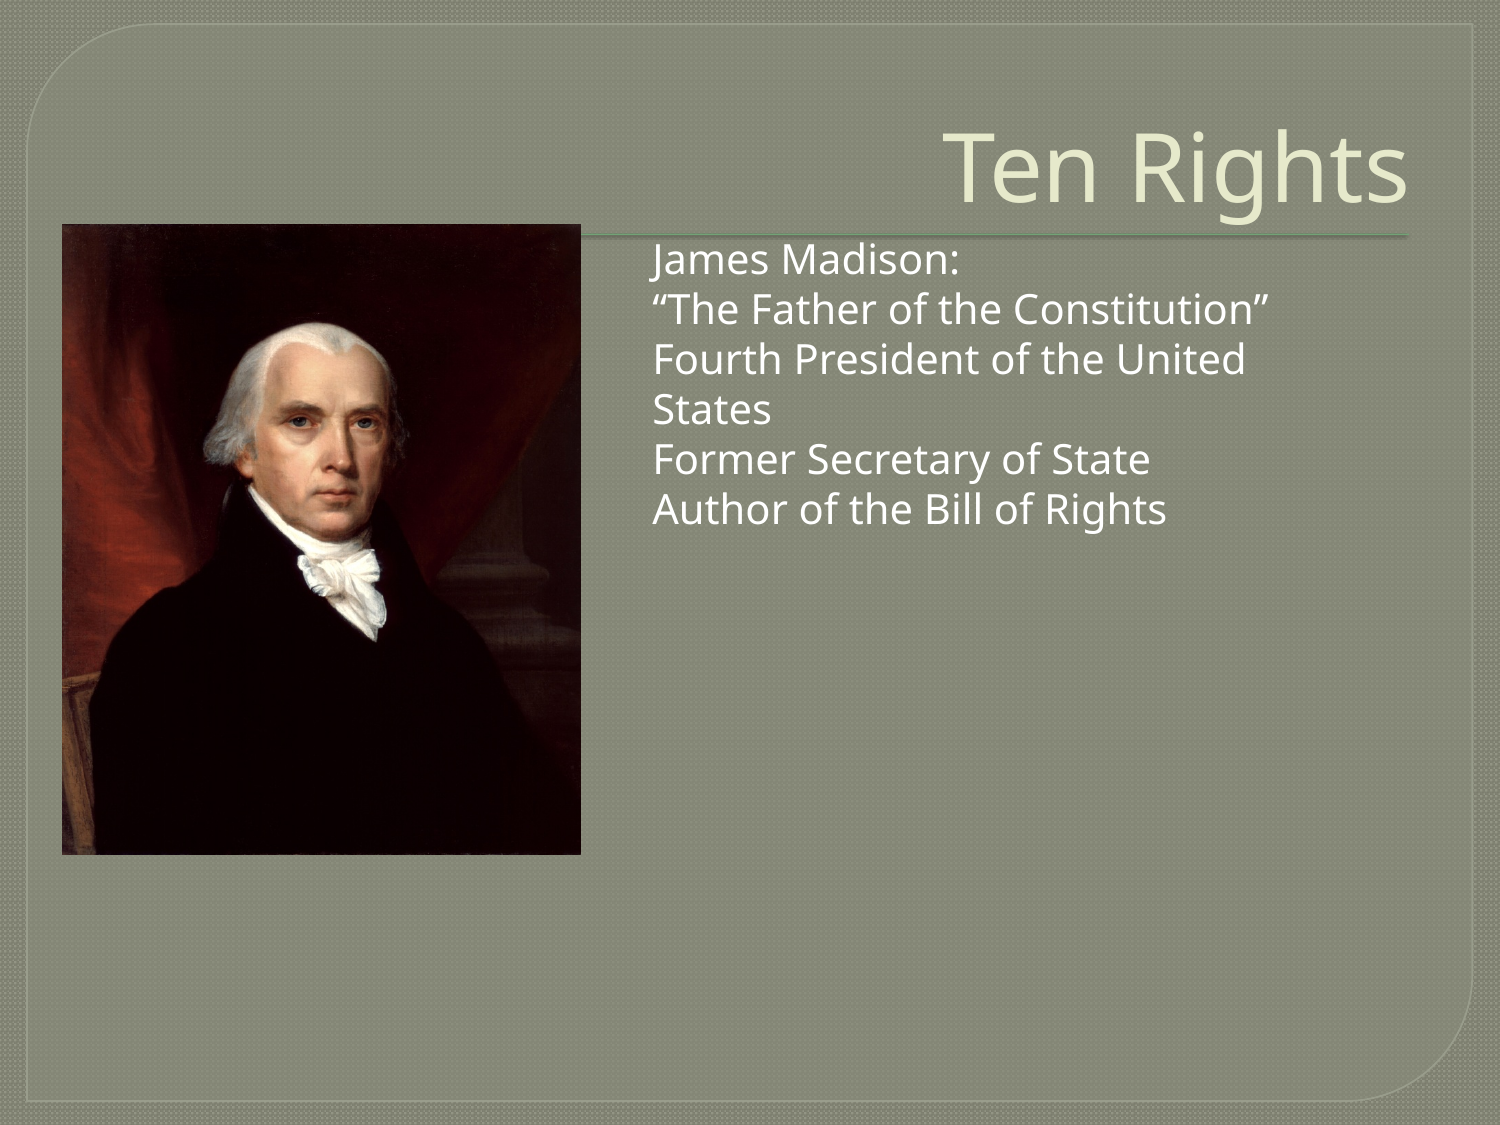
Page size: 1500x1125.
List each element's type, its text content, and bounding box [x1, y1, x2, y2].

title Ten Rights [75, 41, 1425, 230]
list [62, 224, 581, 856]
text_box James Madison: “The Father of the Constitution” Fourth President of the United States Former Secretary of State Author of the Bill of Rights [637, 224, 1363, 590]
